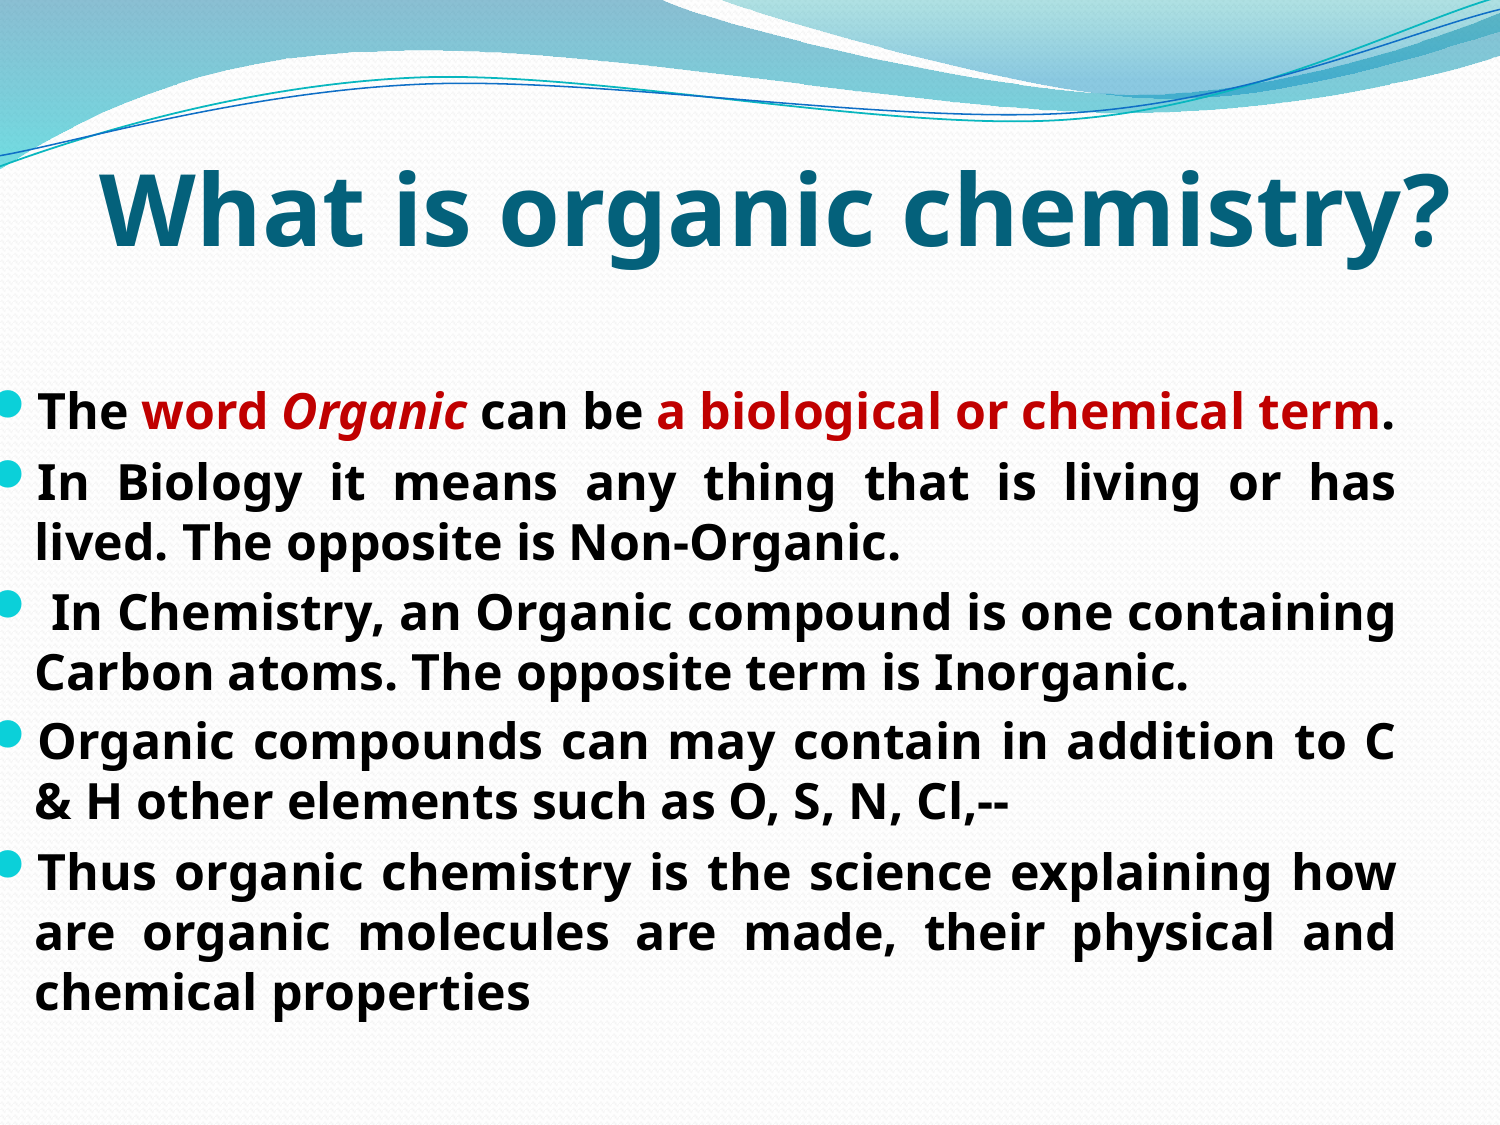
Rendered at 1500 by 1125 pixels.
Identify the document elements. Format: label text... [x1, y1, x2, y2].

title What is organic chemistry? [99, 137, 1500, 267]
subtitle The word Organic can be a biological or chemical term. In Biology it means any thing that is living or has lived. The opposite is Non-Organic. In Chemistry, an Organic compound is one containing Carbon atoms. The opposite term is Inorganic. Organic compounds can may contain in addition to C & H other elements such as O, S, N, Cl,-- Thus organic chemistry is the science explaining how are organic molecules are made, their physical and chemical properties [0, 312, 1413, 1051]
